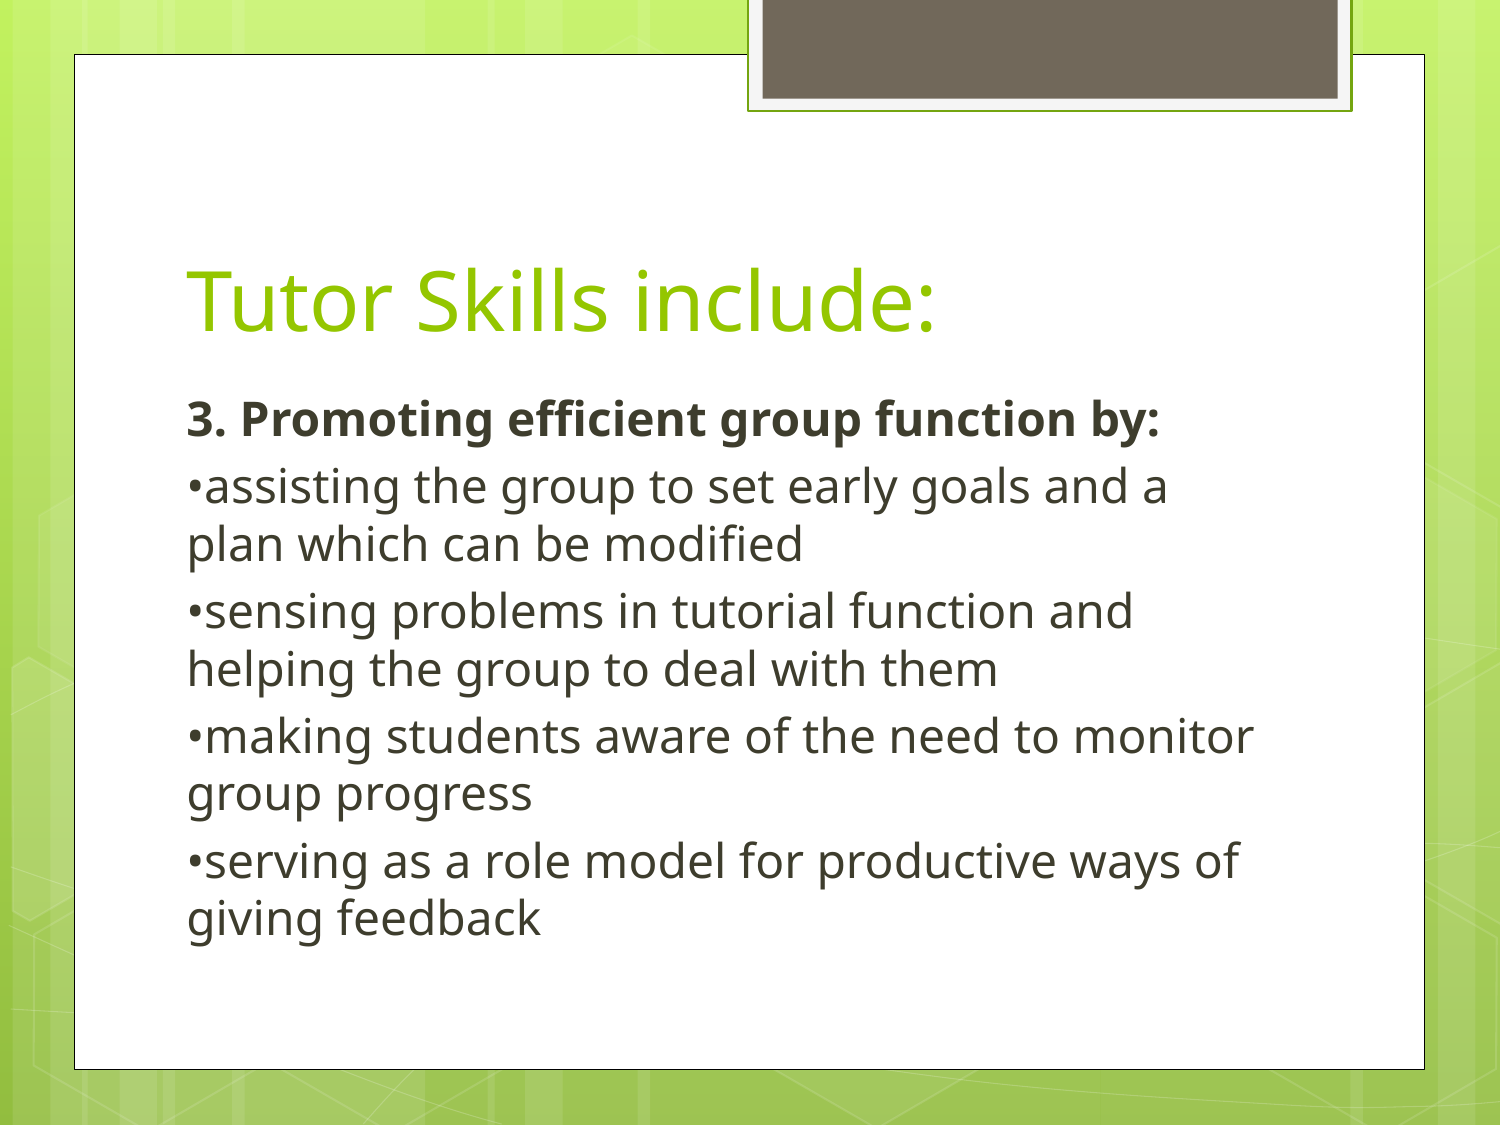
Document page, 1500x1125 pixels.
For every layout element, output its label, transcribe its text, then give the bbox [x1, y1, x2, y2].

title Tutor Skills include: [171, 168, 1324, 357]
list 3. Promoting efficient group function by: •assisting the group to set early goals and a plan which can be modified •sensing problems in tutorial function and helping the group to deal with them •making students aware of the need to monitor group progress •serving as a role model for productive ways of giving feedback [171, 381, 1283, 957]
